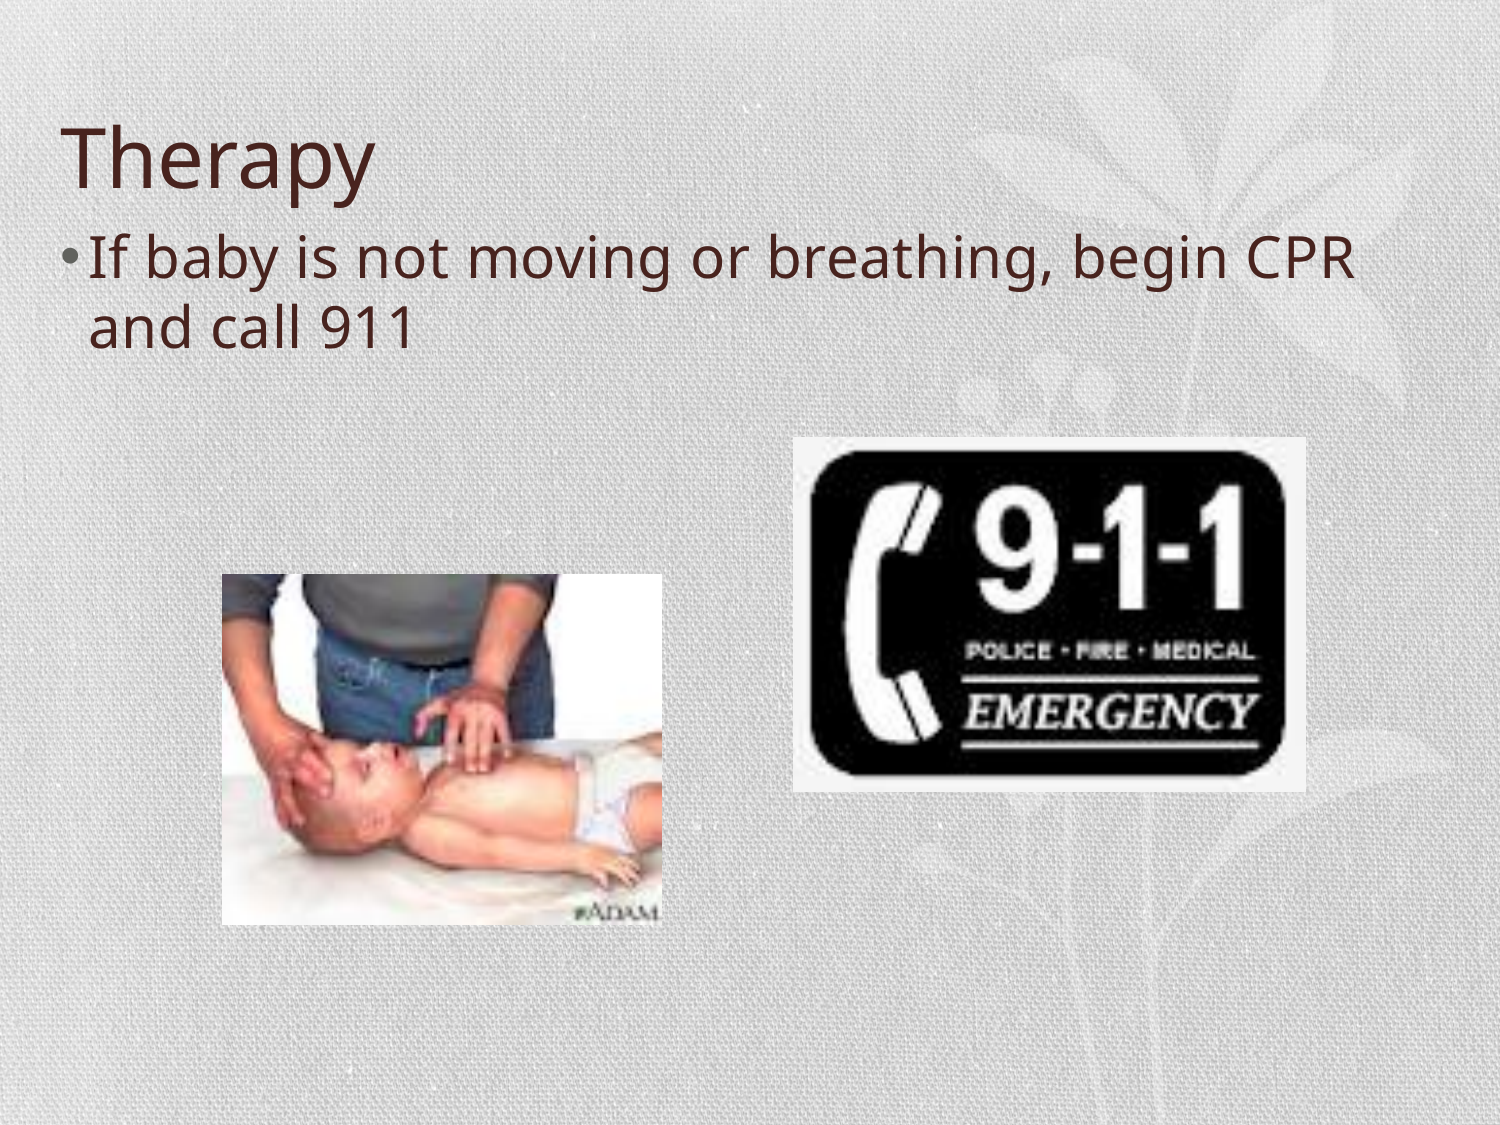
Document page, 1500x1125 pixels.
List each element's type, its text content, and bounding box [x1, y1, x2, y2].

picture [222, 574, 662, 926]
list If baby is not moving or breathing, begin CPR and call 911 [45, 213, 1455, 1023]
picture [792, 437, 1306, 793]
title Therapy [45, 37, 1455, 213]
